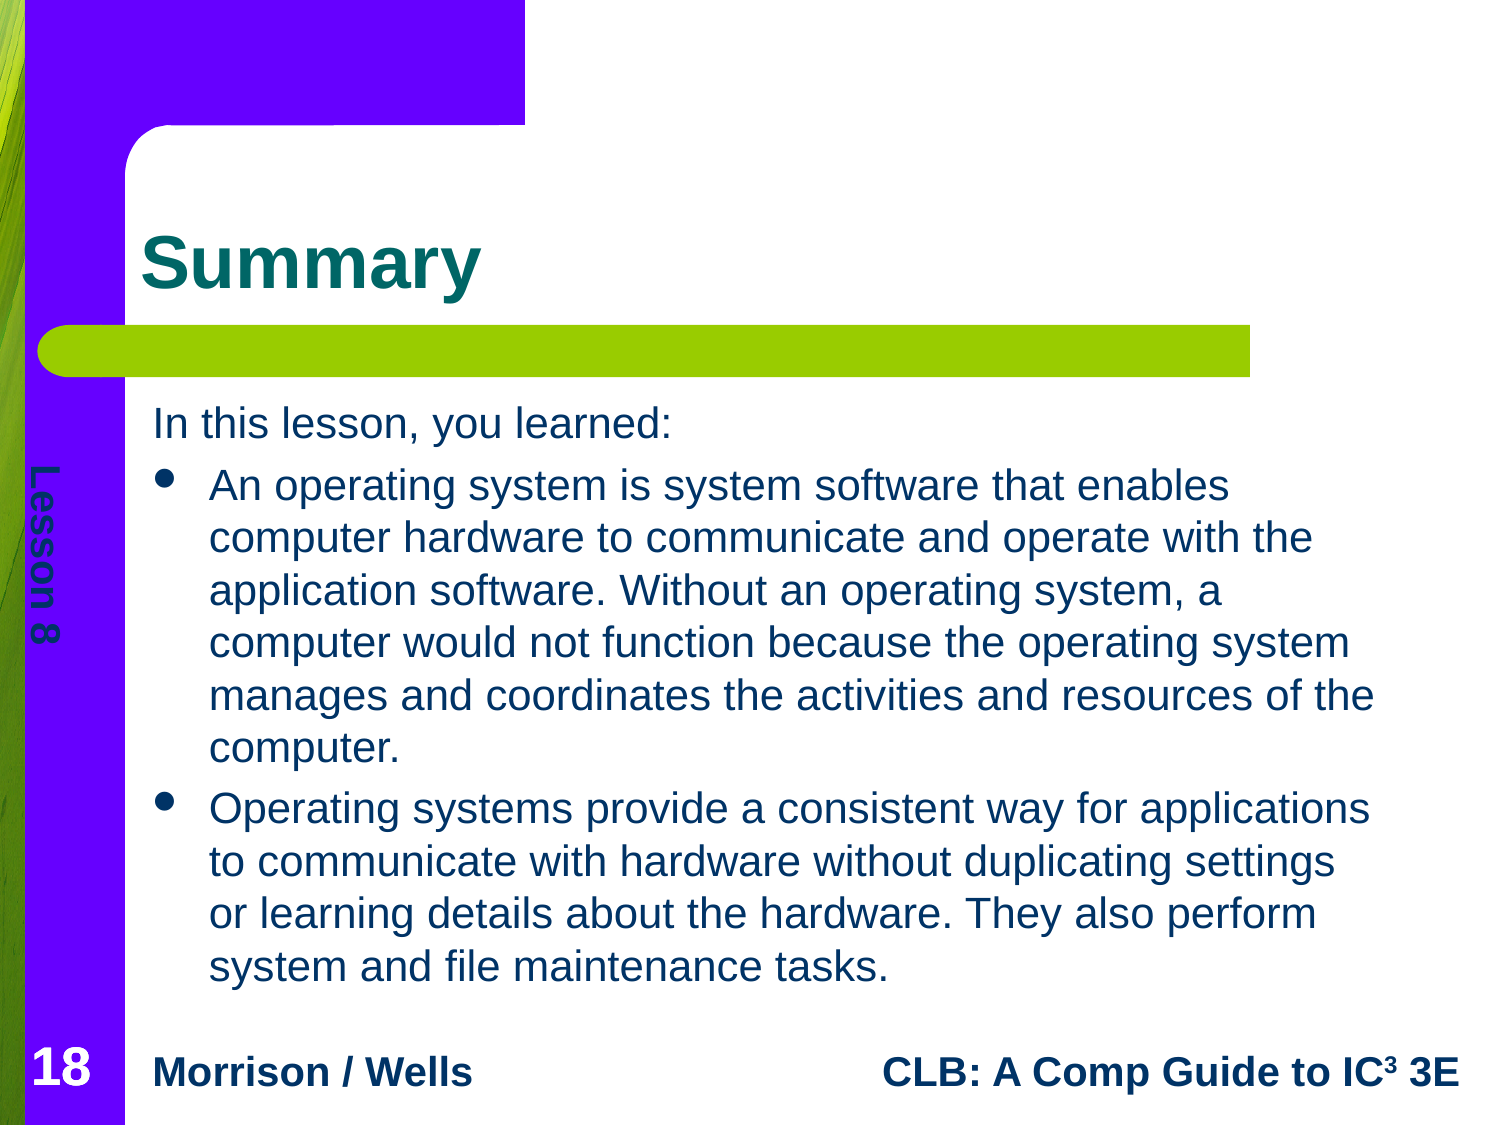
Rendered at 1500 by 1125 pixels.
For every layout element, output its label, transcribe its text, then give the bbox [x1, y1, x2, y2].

title Summary [124, 124, 1426, 313]
picture [0, 0, 25, 1125]
list In this lesson, you learned: An operating system is system software that enables computer hardware to communicate and operate with the application software. Without an operating system, a computer would not function because the operating system manages and coordinates the activities and resources of the computer. Operating systems provide a consistent way for applications to communicate with hardware without duplicating settings or learning details about the hardware. They also perform system and file maintenance tasks. [137, 387, 1400, 999]
text_box 18 [13, 1023, 111, 1105]
